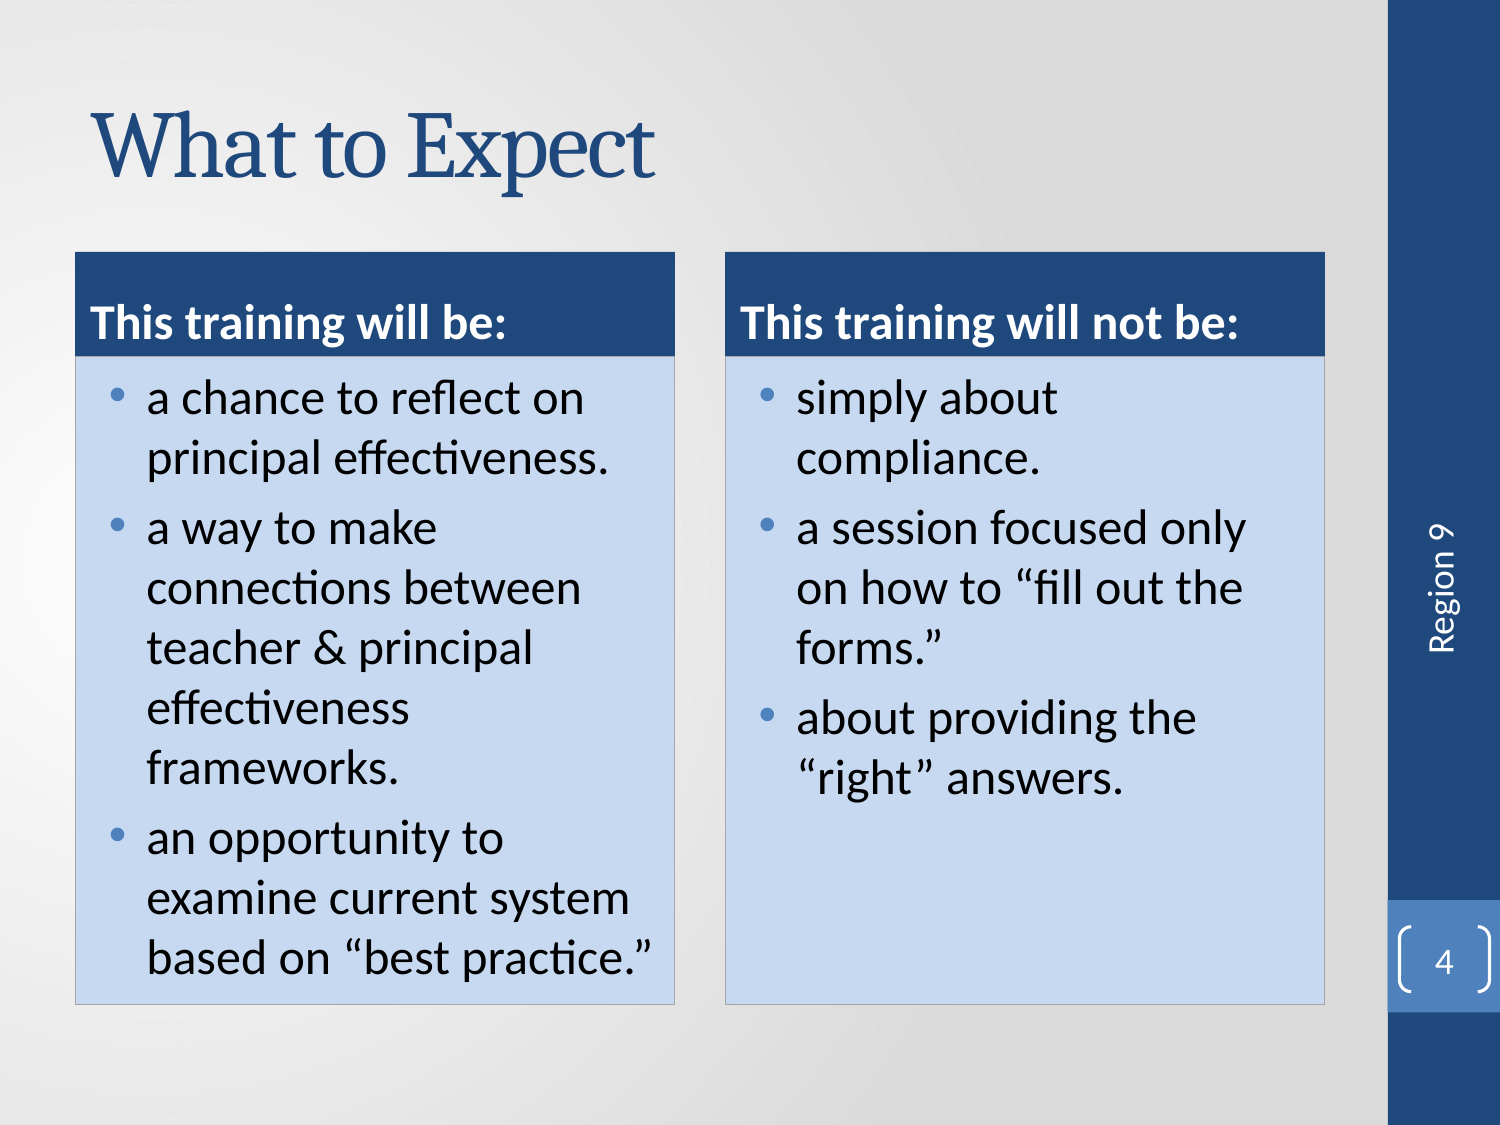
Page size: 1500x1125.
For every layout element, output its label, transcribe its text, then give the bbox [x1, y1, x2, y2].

slide_number 4 [1397, 925, 1492, 994]
list This training will not be: [725, 251, 1325, 356]
list simply about compliance. a session focused only on how to “fill out the forms.” about providing the “right” answers. [725, 356, 1325, 1005]
footer Region 9 [1408, 500, 1469, 889]
list a chance to reflect on principal effectiveness. a way to make connections between teacher & principal effectiveness frameworks. an opportunity to examine current system based on “best practice.” [75, 356, 675, 1005]
title What to Expect [75, 45, 1325, 233]
list This training will be: [75, 251, 675, 356]
